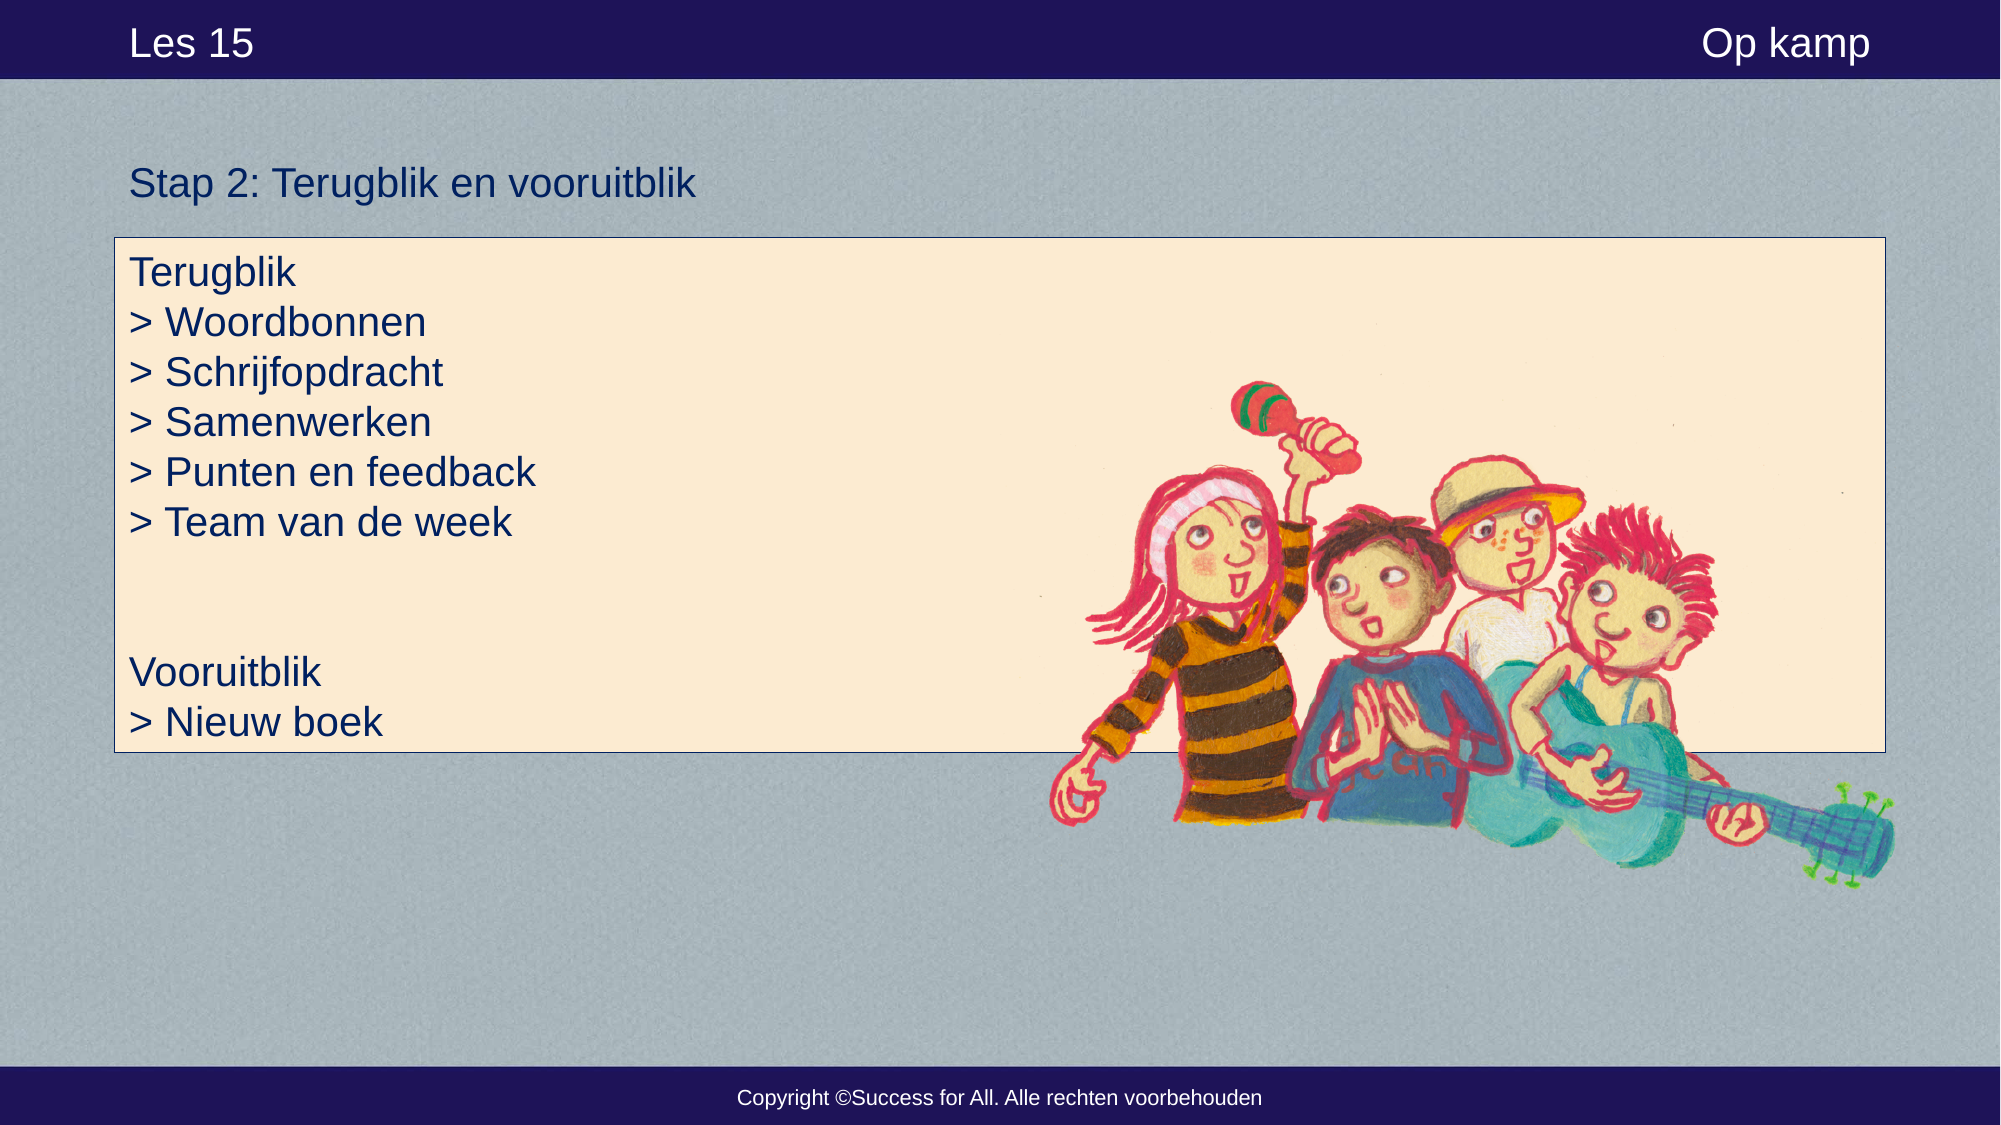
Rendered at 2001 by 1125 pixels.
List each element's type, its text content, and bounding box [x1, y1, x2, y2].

text_box Op kamp [999, 8, 1886, 73]
text_box Copyright ©Success for All. Alle rechten voorbehouden [0, 1076, 2000, 1125]
picture [0, 0, 2001, 1125]
text_box Les 15 [114, 8, 354, 73]
text_box Stap 2: Terugblik en vooruitblik [113, 148, 1635, 214]
text_box Terugblik > Woordbonnen > Schrijfopdracht > Samenwerken > Punten en feedback > Team van de week Vooruitblik > Nieuw boek [114, 237, 1886, 753]
